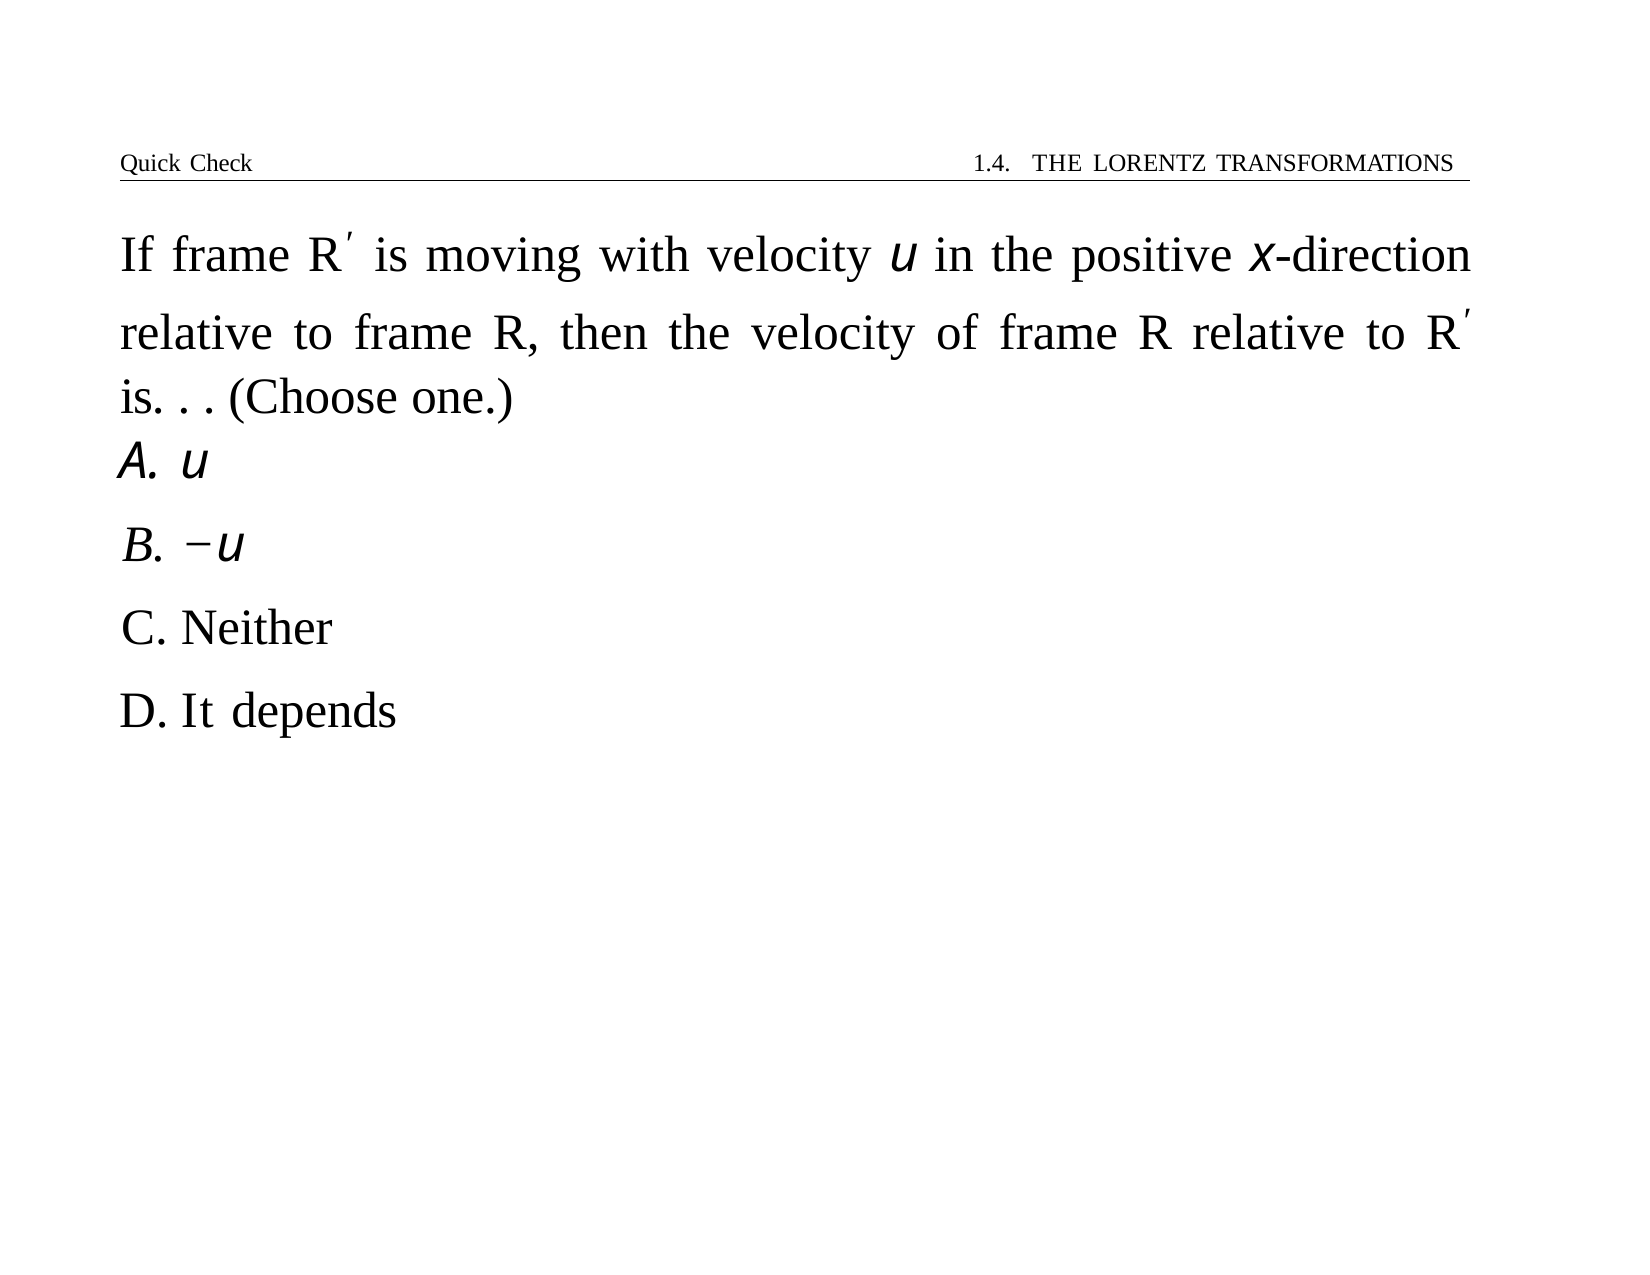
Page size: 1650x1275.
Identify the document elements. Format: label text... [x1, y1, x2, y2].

text_box Quick Check 1.4. THE LORENTZ TRANSFORMATIONS [117, 144, 1473, 176]
text_box u −u Neither It depends [117, 404, 402, 738]
title If frame R′ is moving with velocity u in the positive x-direction relative to frame R, then the velocity of frame R relative to R′ is. . . (Choose one.) [115, 205, 1475, 424]
